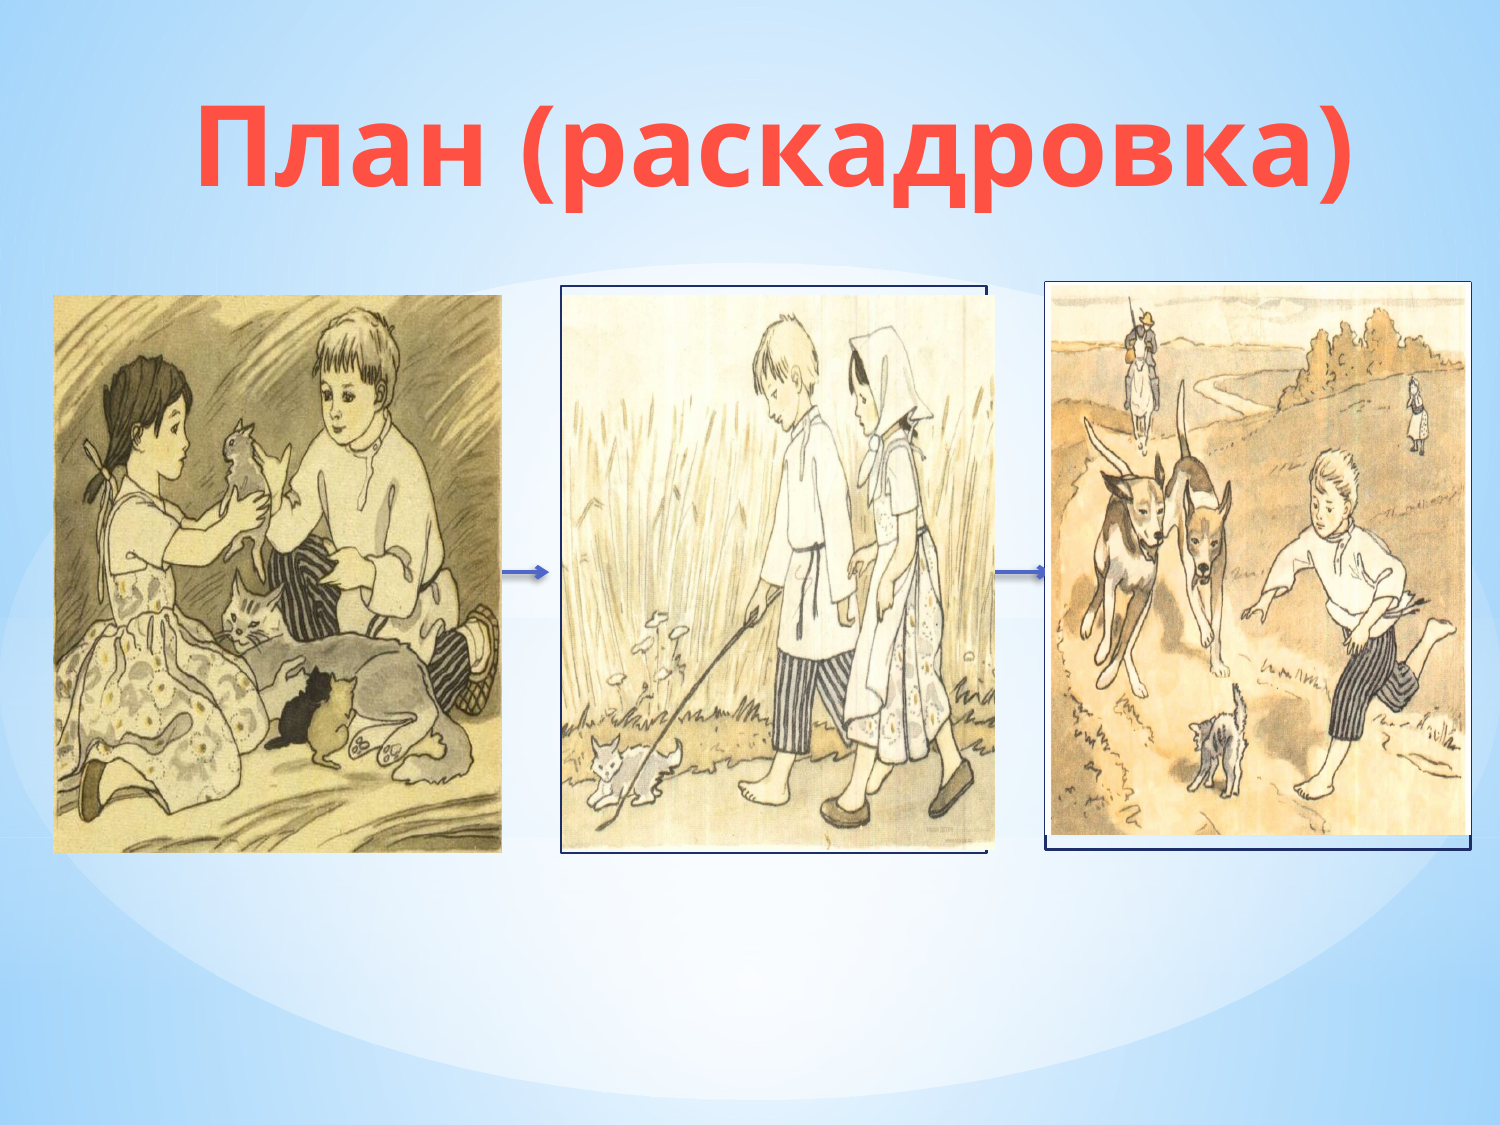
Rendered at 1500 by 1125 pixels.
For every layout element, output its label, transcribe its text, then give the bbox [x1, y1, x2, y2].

text_box План (раскадровка) [176, 66, 1371, 217]
text_box [560, 285, 988, 294]
text_box [1044, 840, 1472, 851]
picture [562, 295, 995, 850]
picture [1045, 282, 1471, 835]
picture [52, 295, 503, 854]
